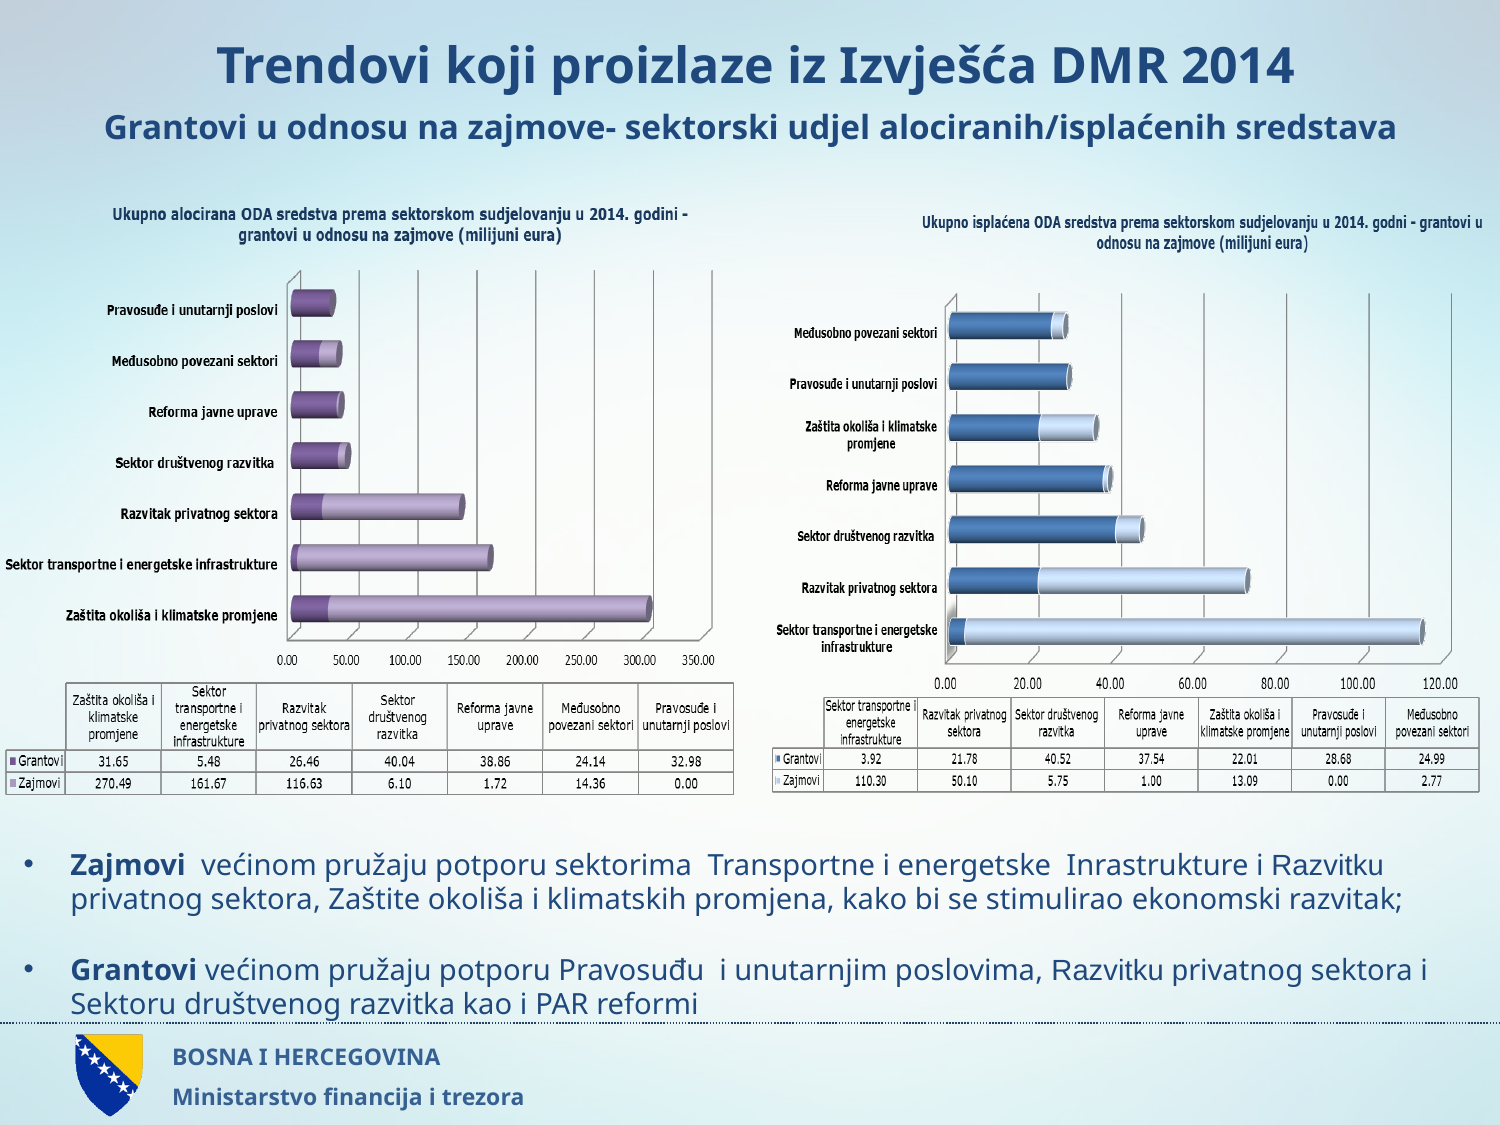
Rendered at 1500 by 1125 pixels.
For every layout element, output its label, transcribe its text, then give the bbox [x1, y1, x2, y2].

picture [0, 194, 746, 811]
picture [75, 1034, 143, 1117]
text_box BOSNA I HERCEGOVINA Ministarstvo financija i trezora [157, 1034, 584, 1125]
text_box Zajmovi većinom pružaju potporu sektorima Transportne i energetske Inrastrukture i Razvitku privatnog sektora, Zaštite okoliša i klimatskih promjena, kako bi se stimulirao ekonomski razvitak; Grantovi većinom pružaju potporu Pravosuđu i unutarnjim poslovima, Razvitku privatnog sektora i Sektoru društvenog razvitka kao i PAR reformi [8, 838, 1483, 1022]
text_box Trendovi koji proizlaze iz Izvješća DMR 2014 Grantovi u odnosu na zajmove- sektorski udjel alociranih/isplaćenih sredstava [29, 25, 1483, 193]
picture [759, 207, 1492, 823]
